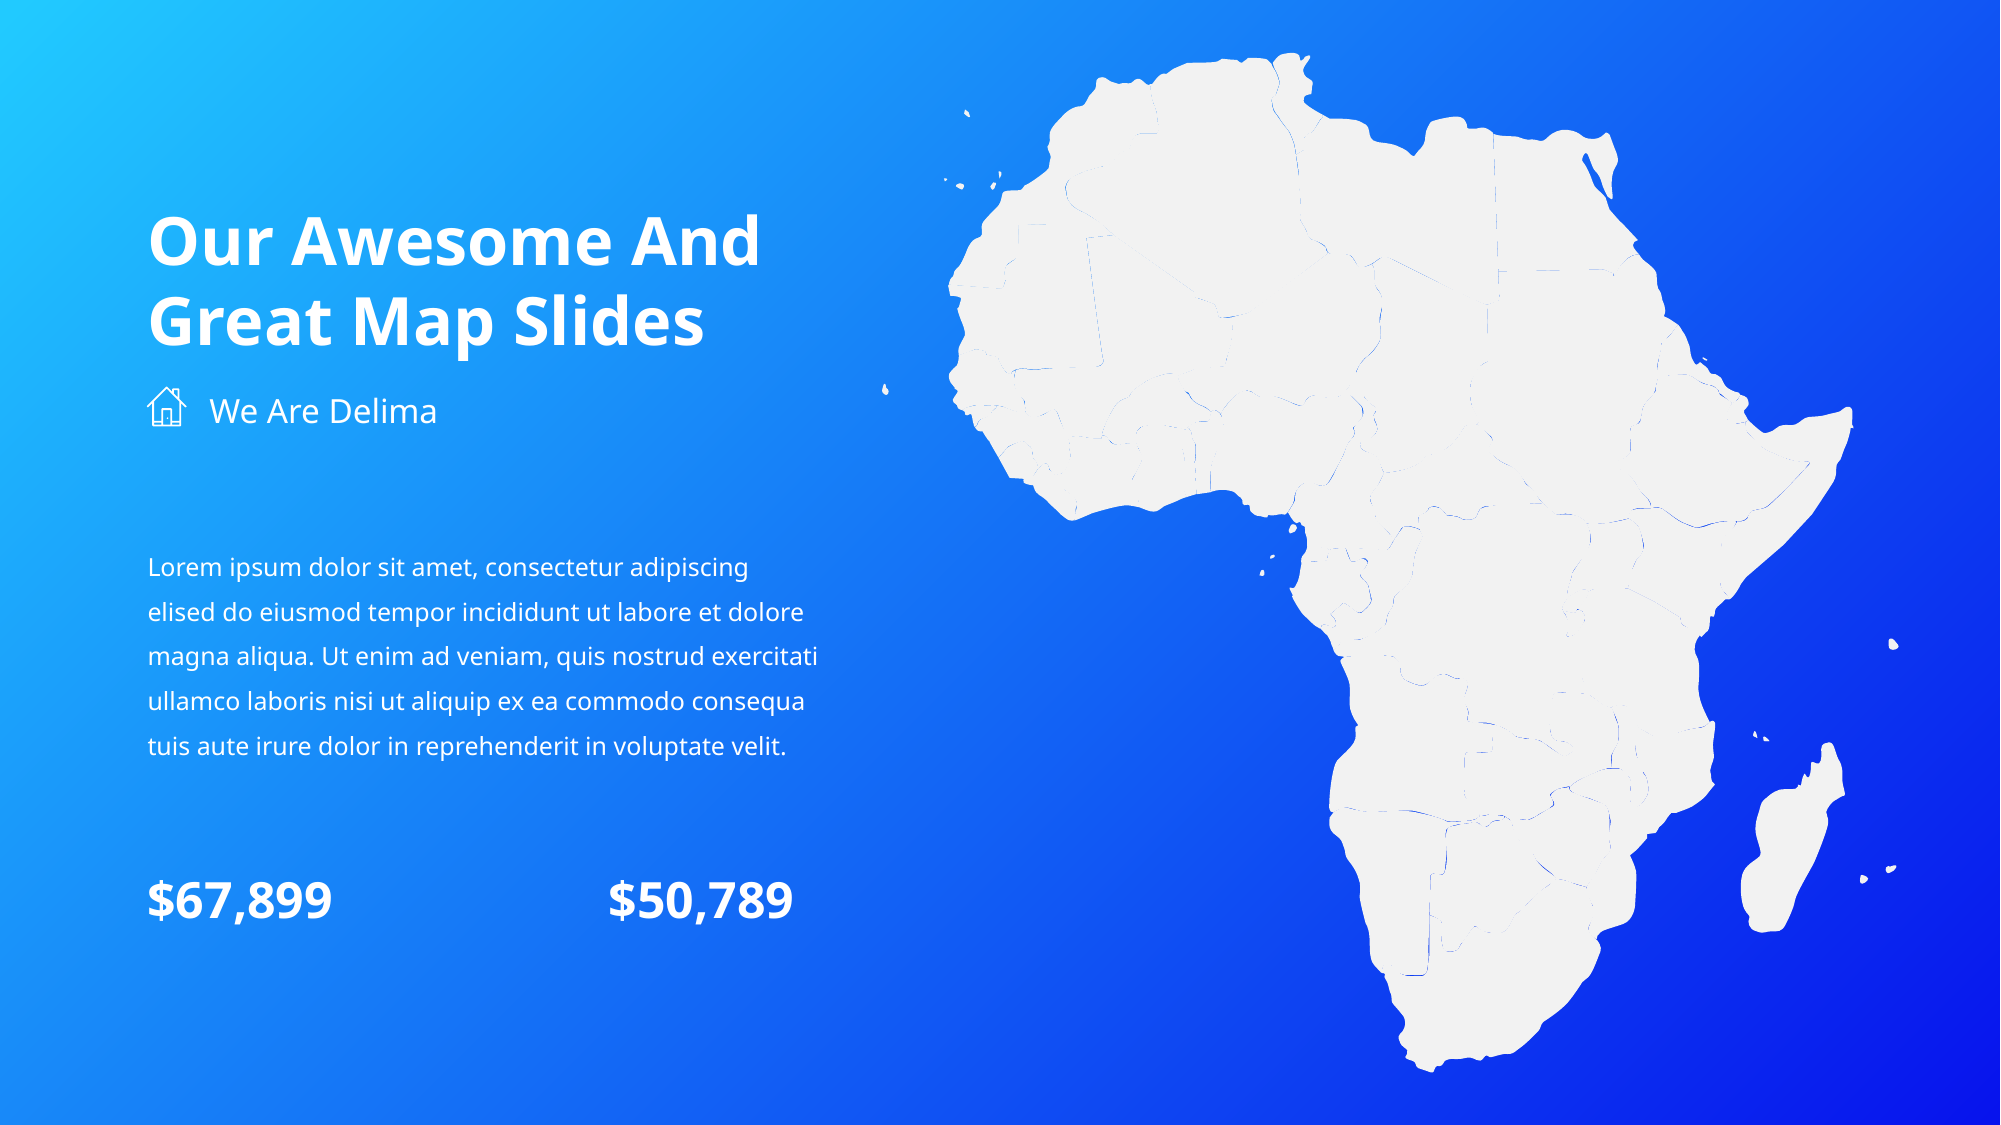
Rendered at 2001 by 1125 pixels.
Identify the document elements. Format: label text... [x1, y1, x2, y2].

text_box $67,899 [132, 861, 410, 937]
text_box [882, 51, 1901, 1074]
text_box Lorem ipsum dolor sit amet, consectetur adipiscing elised do eiusmod tempor incididunt ut labore et dolore magna aliqua. Ut enim ad veniam, quis nostrud exercitati ullamco laboris nisi ut aliquip ex ea commodo consequa tuis aute irure dolor in reprehenderit in voluptate velit. [132, 528, 841, 768]
text_box $50,789 [594, 861, 872, 937]
text_box [0, 0, 2000, 1125]
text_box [132, 191, 827, 439]
